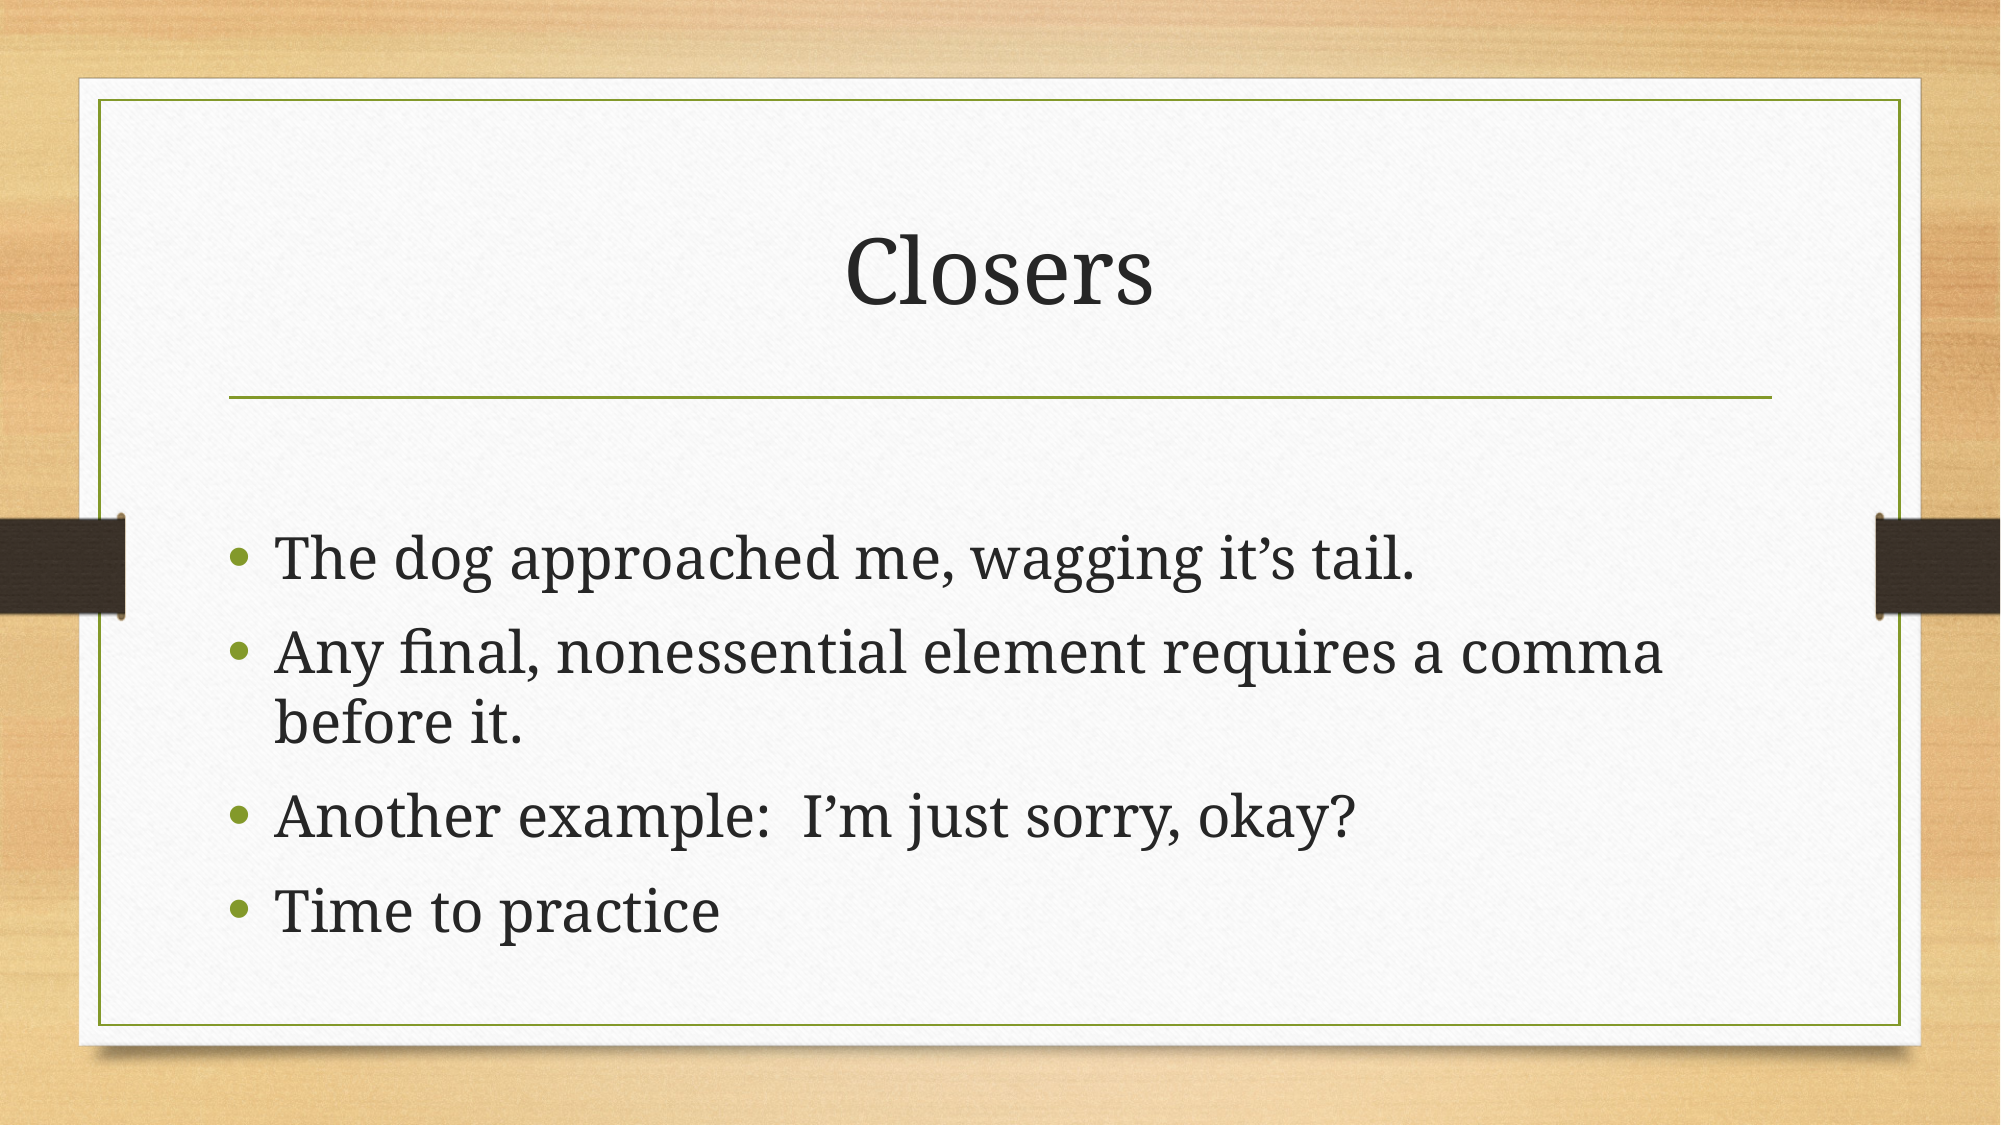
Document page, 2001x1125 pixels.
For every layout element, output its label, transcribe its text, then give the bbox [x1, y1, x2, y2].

list The dog approached me, wagging it’s tail. Any final, nonessential element requires a comma before it. Another example: I’m just sorry, okay? Time to practice [212, 419, 1788, 964]
picture [0, 0, 2001, 1125]
title Closers [212, 161, 1788, 375]
